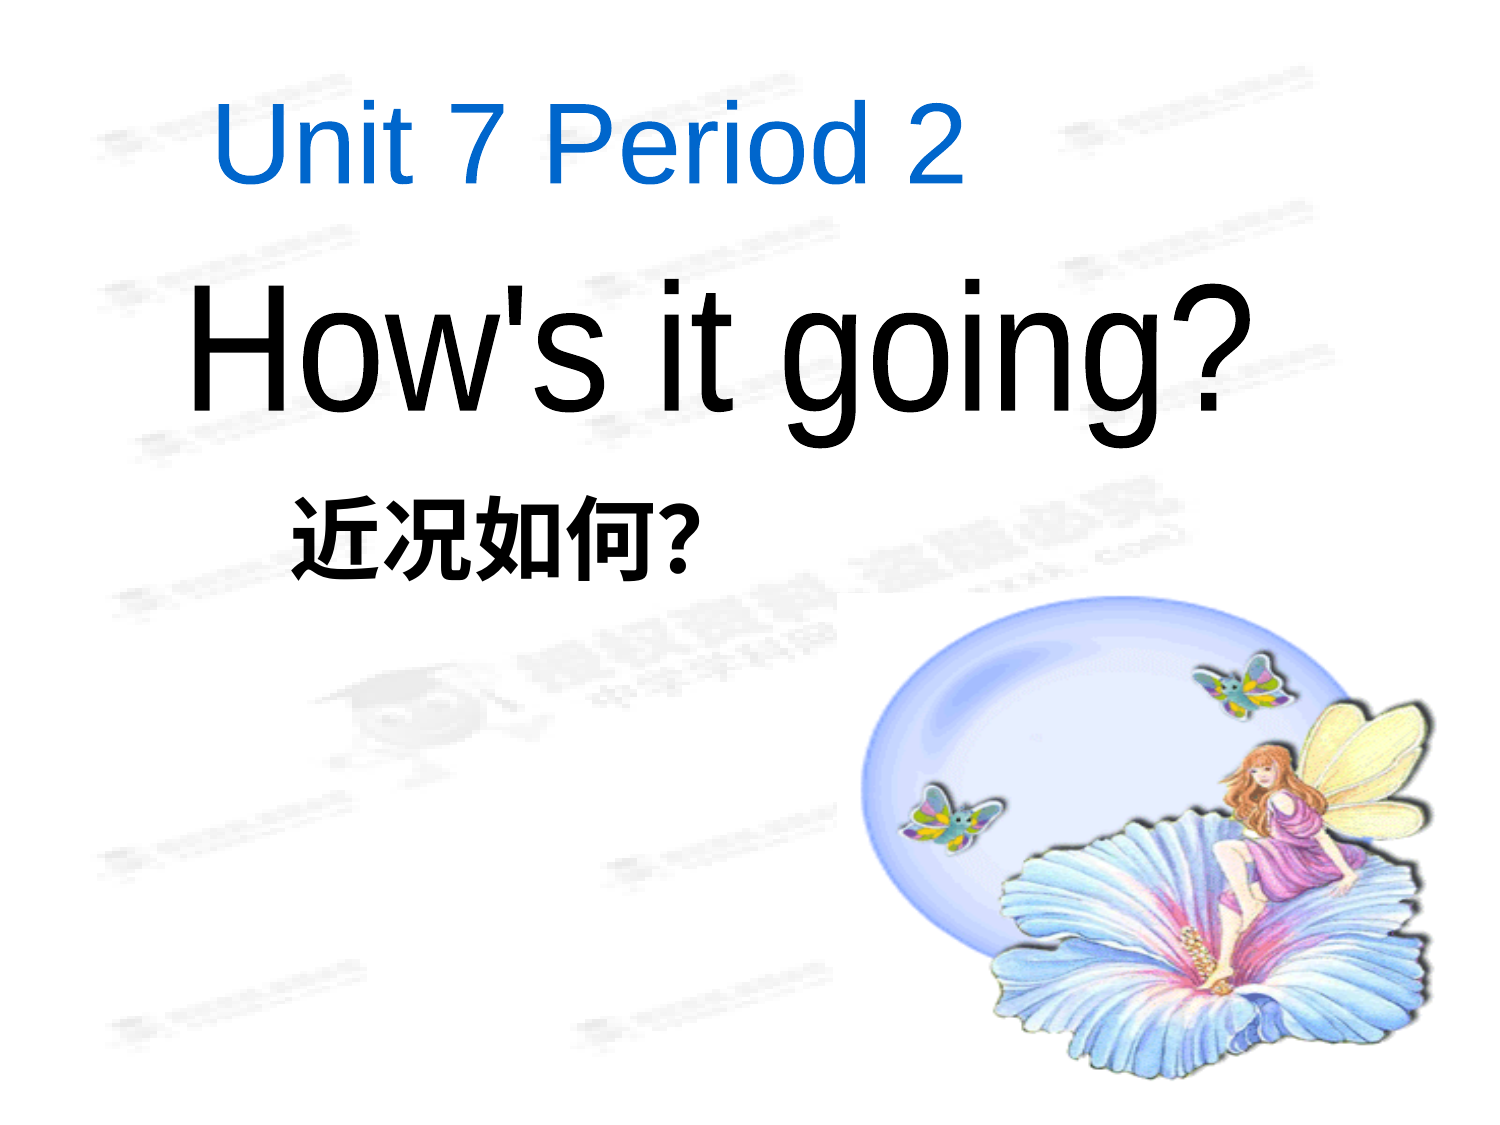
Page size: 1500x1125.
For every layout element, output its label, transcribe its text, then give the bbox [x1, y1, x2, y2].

text_box 近况如何？ [274, 474, 963, 600]
picture [0, 0, 1500, 1125]
